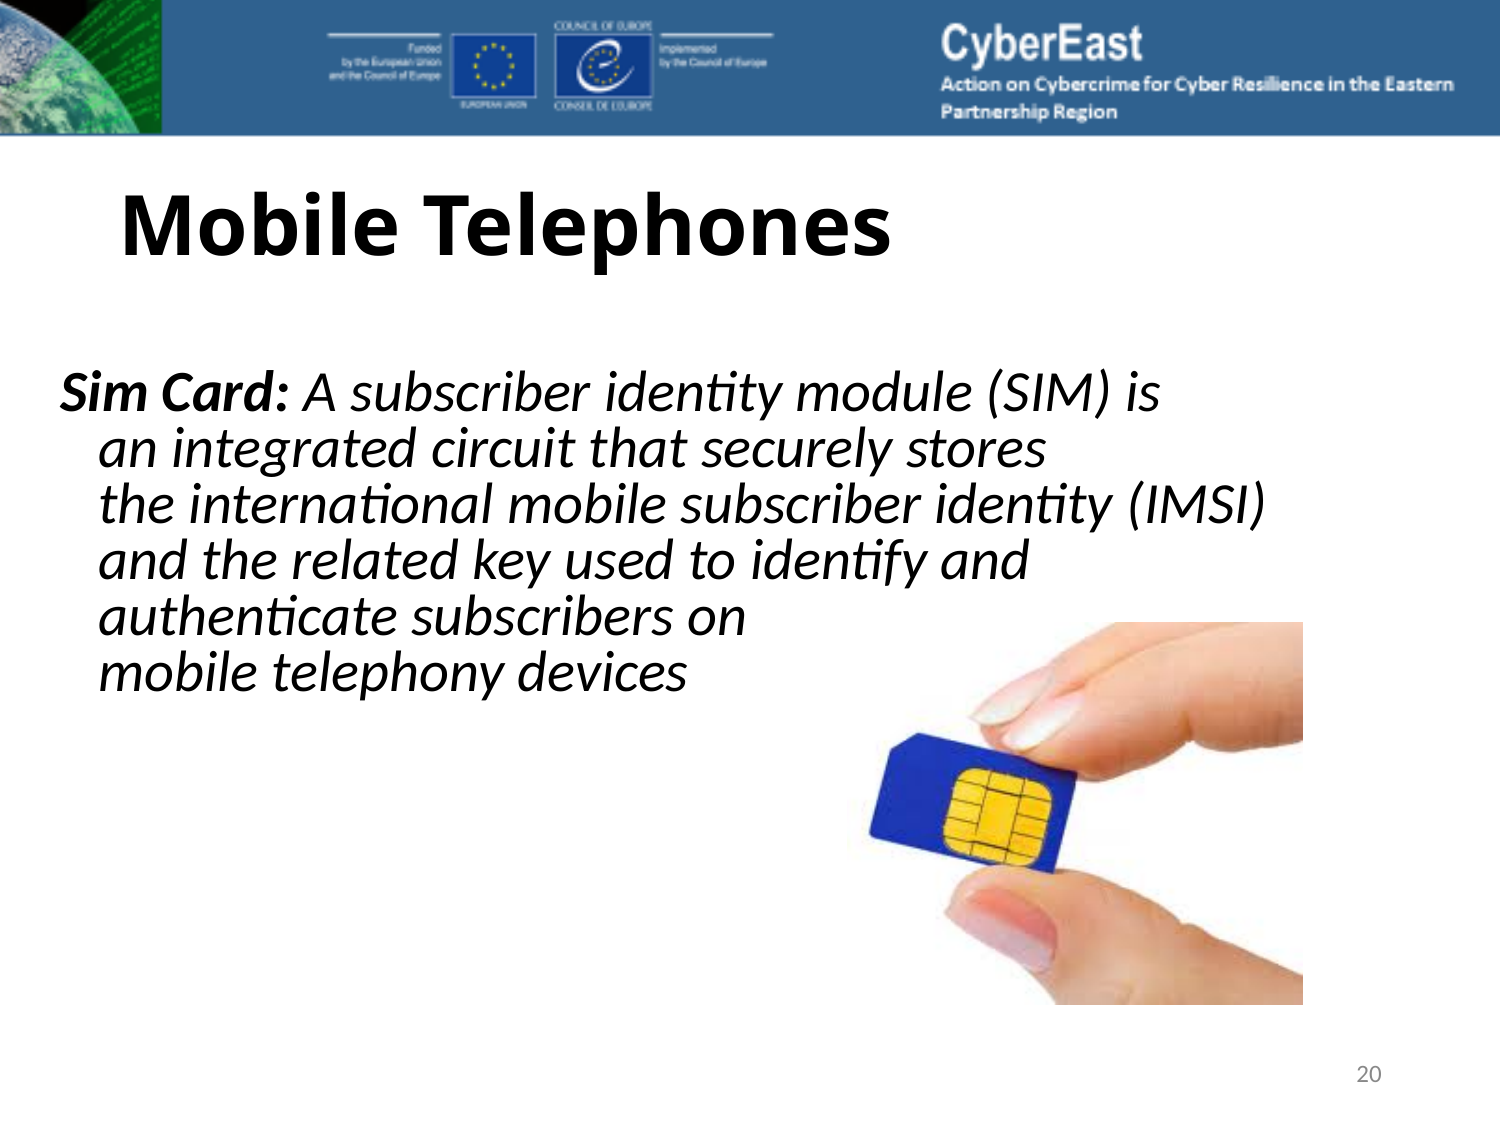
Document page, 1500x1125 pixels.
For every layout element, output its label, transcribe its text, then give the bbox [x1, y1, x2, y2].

list Sim Card: A subscriber identity module (SIM) is an integrated circuit that securely stores the international mobile subscriber identity (IMSI) and the related key used to identify and authenticate subscribers on mobile telephony devices [45, 358, 1340, 1073]
title Mobile Telephones [103, 120, 1397, 338]
slide_number 20 [1059, 1042, 1397, 1103]
picture [0, 0, 1500, 1125]
